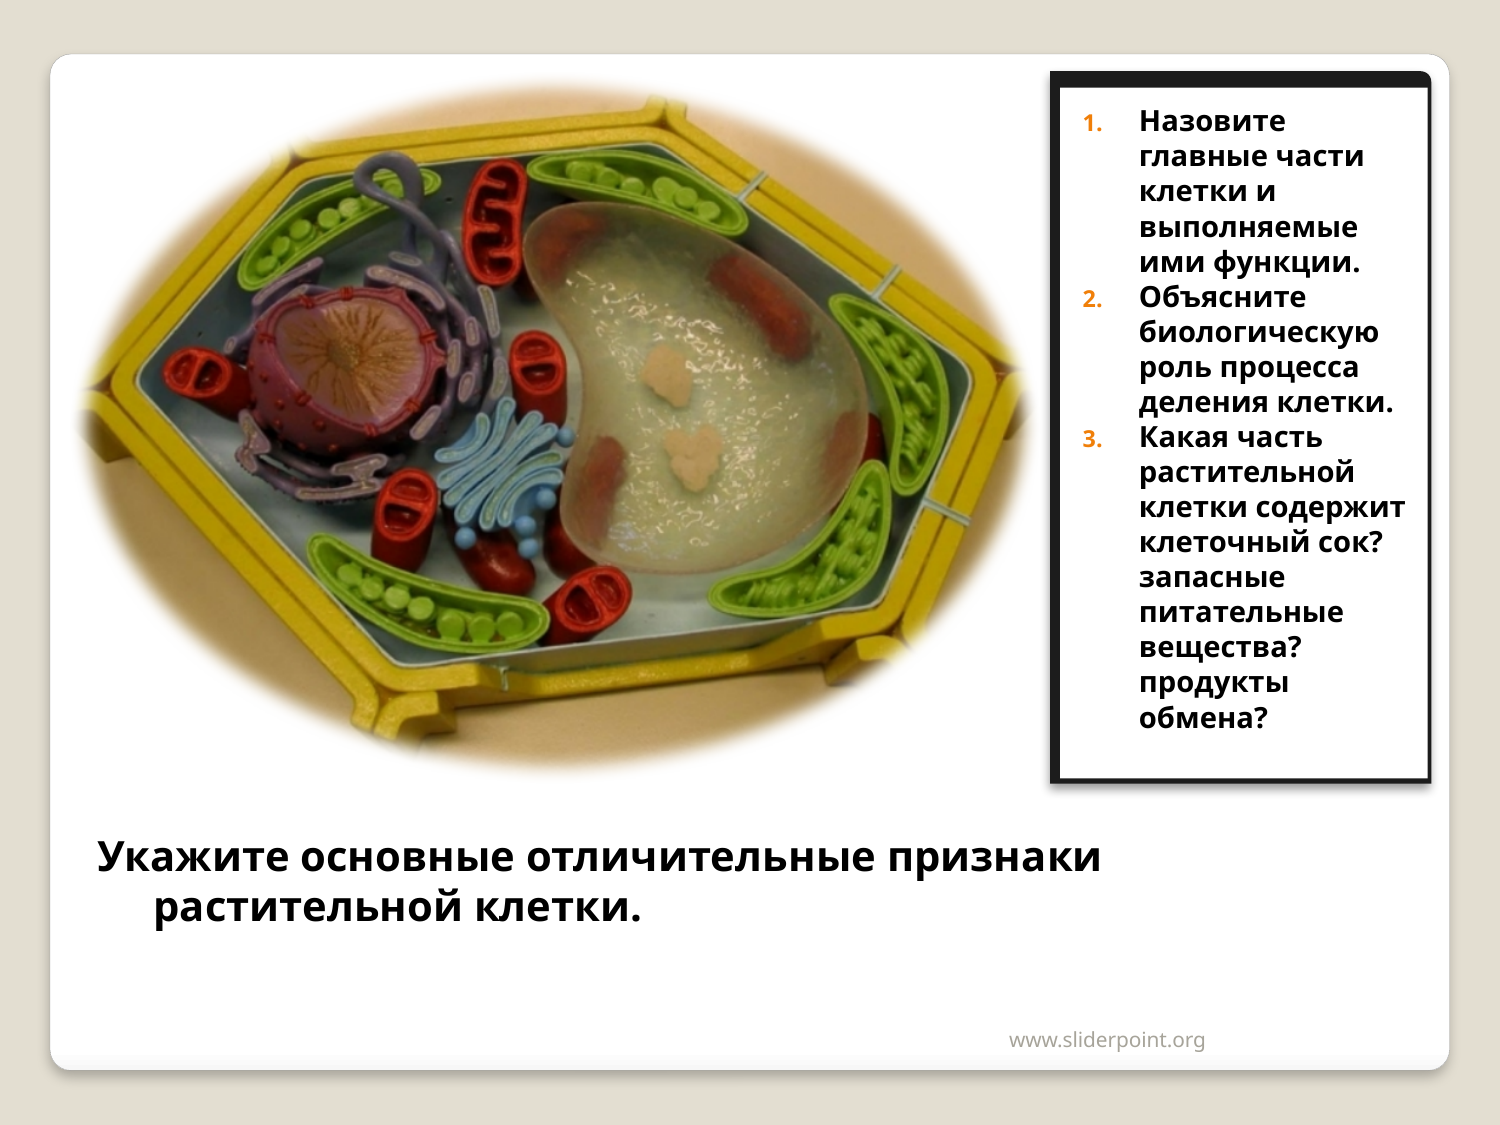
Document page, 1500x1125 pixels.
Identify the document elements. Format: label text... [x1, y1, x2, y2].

picture [68, 71, 1042, 785]
title Укажите основные отличительные признаки растительной клетки. [75, 822, 1425, 995]
list Назовите главные части клетки и выполняемые ими функции. Объясните биологическую роль процесса деления клетки. Какая часть растительной клетки содержит клеточный сок? запасные питательные вещества? продукты обмена? [1060, 87, 1428, 779]
footer www.sliderpoint.org [994, 1002, 1370, 1063]
